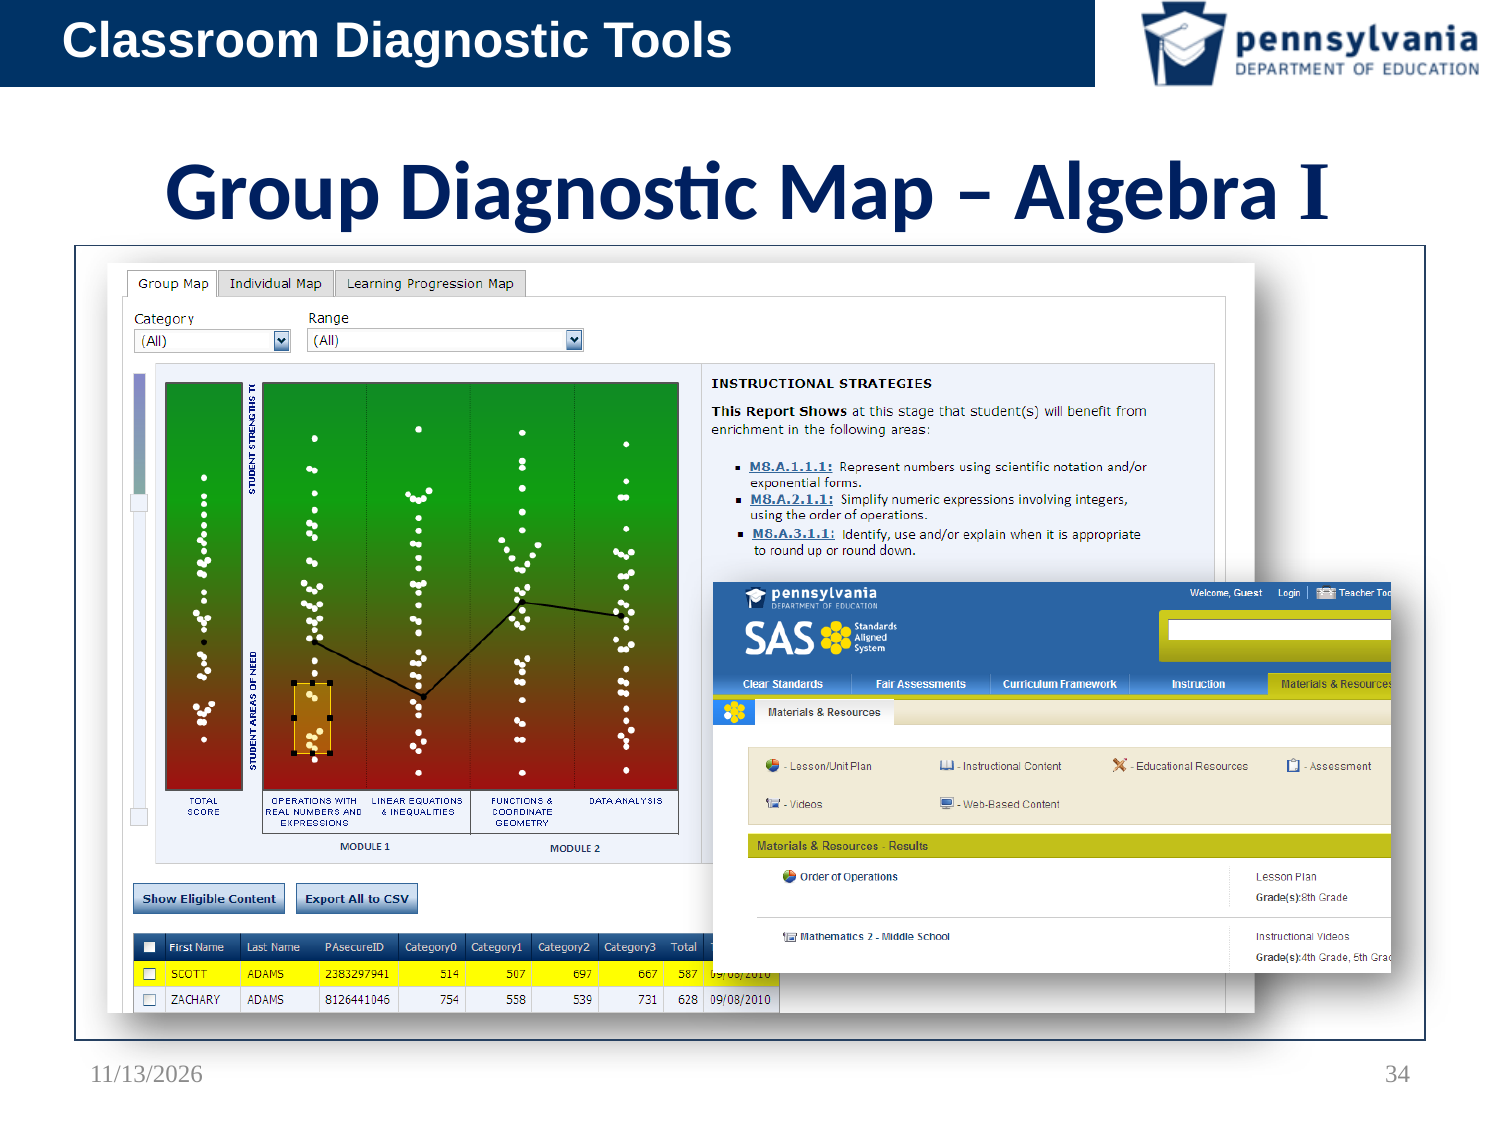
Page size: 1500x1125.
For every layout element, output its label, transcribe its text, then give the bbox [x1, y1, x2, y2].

list [74, 245, 1426, 1041]
title Group Diagnostic Map – Algebra I [73, 115, 1424, 256]
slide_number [75, 1042, 425, 1103]
picture [1134, 0, 1485, 90]
picture [107, 262, 1392, 1014]
slide_number 34 [1074, 1042, 1425, 1103]
